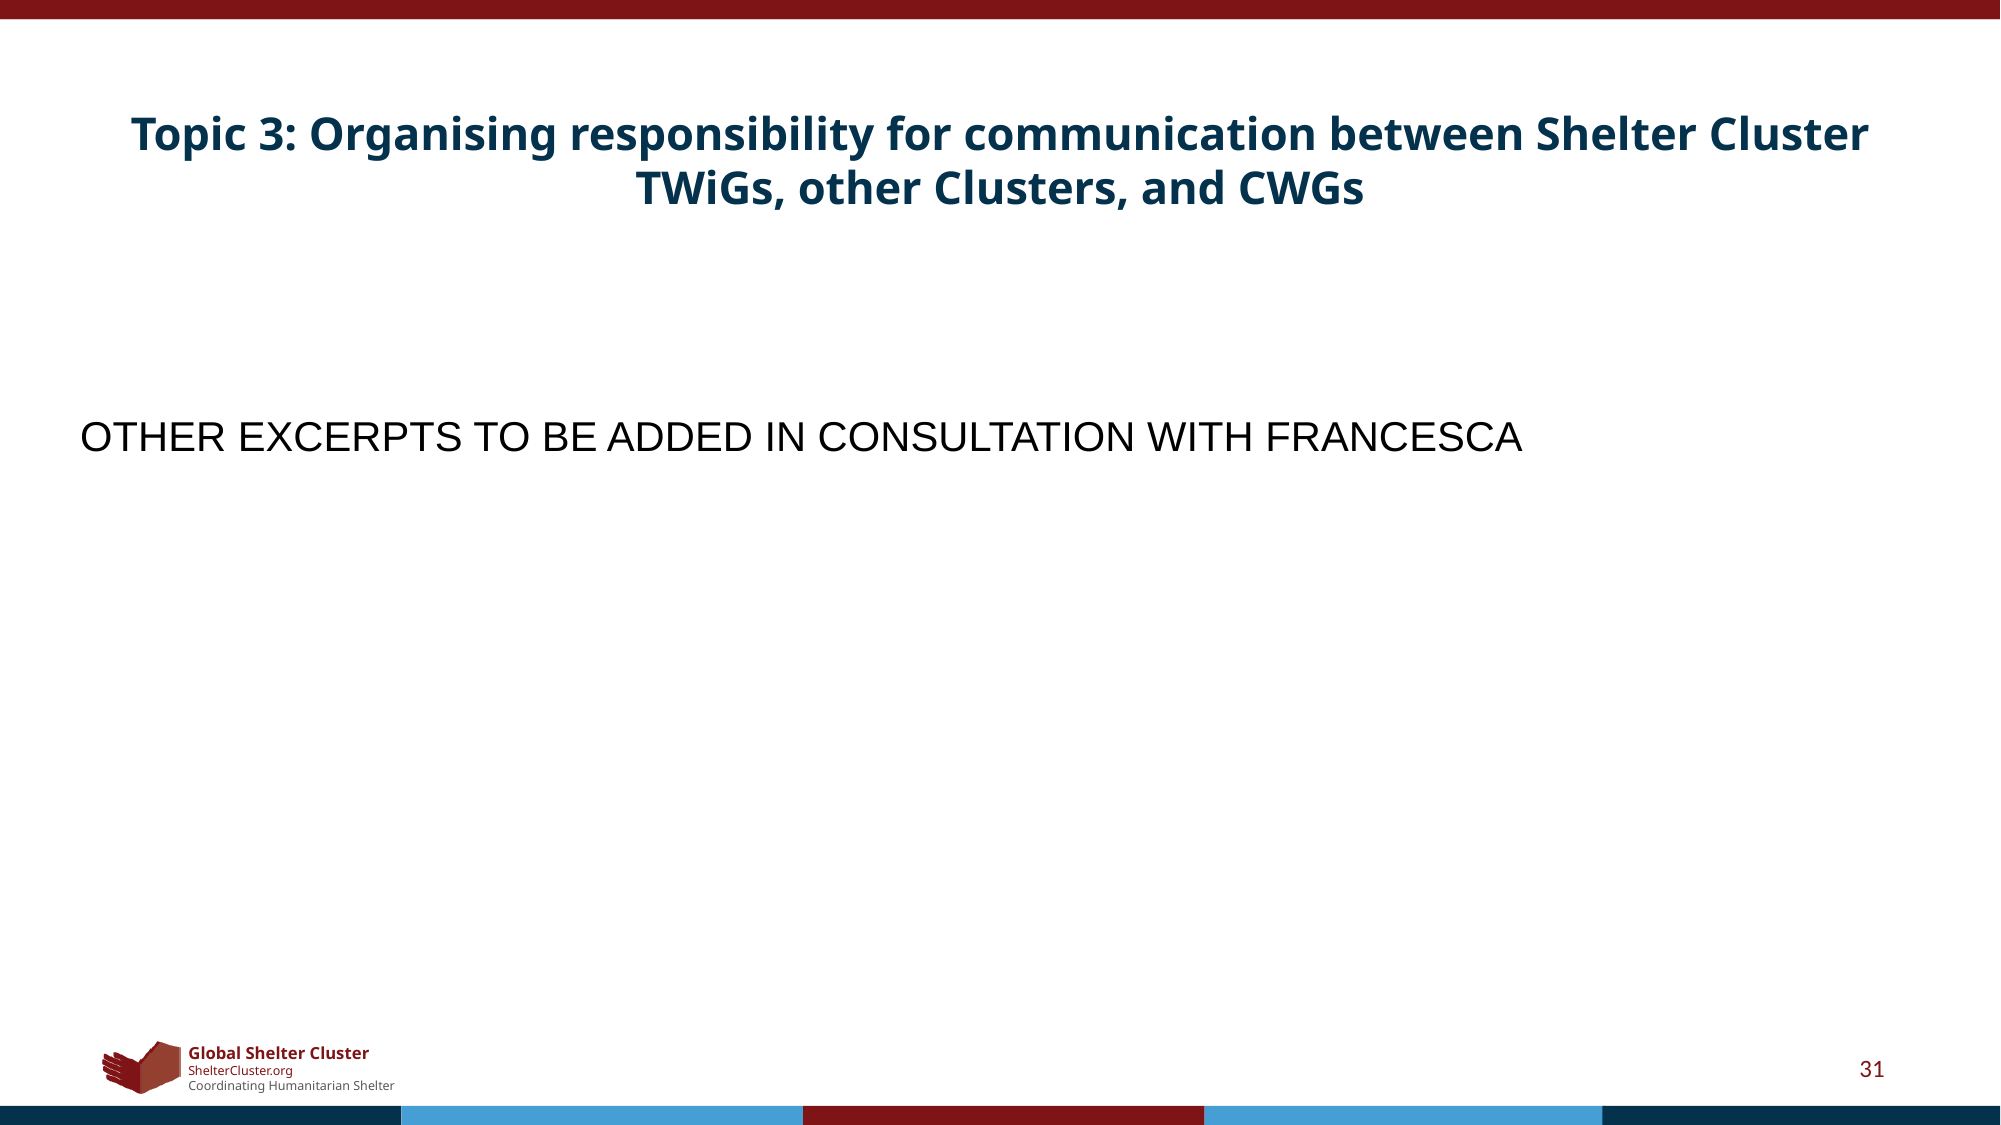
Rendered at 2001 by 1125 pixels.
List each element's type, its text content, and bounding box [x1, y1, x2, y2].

slide_number 31 [1433, 1037, 1900, 1098]
title Topic 3: Organising responsibility for communication between Shelter Cluster TWiGs, other Clusters, and CWGs [99, 97, 1900, 285]
picture [102, 1041, 181, 1094]
text_box OTHER EXCERPTS TO BE ADDED IN CONSULTATION WITH FRANCESCA [65, 402, 1935, 517]
